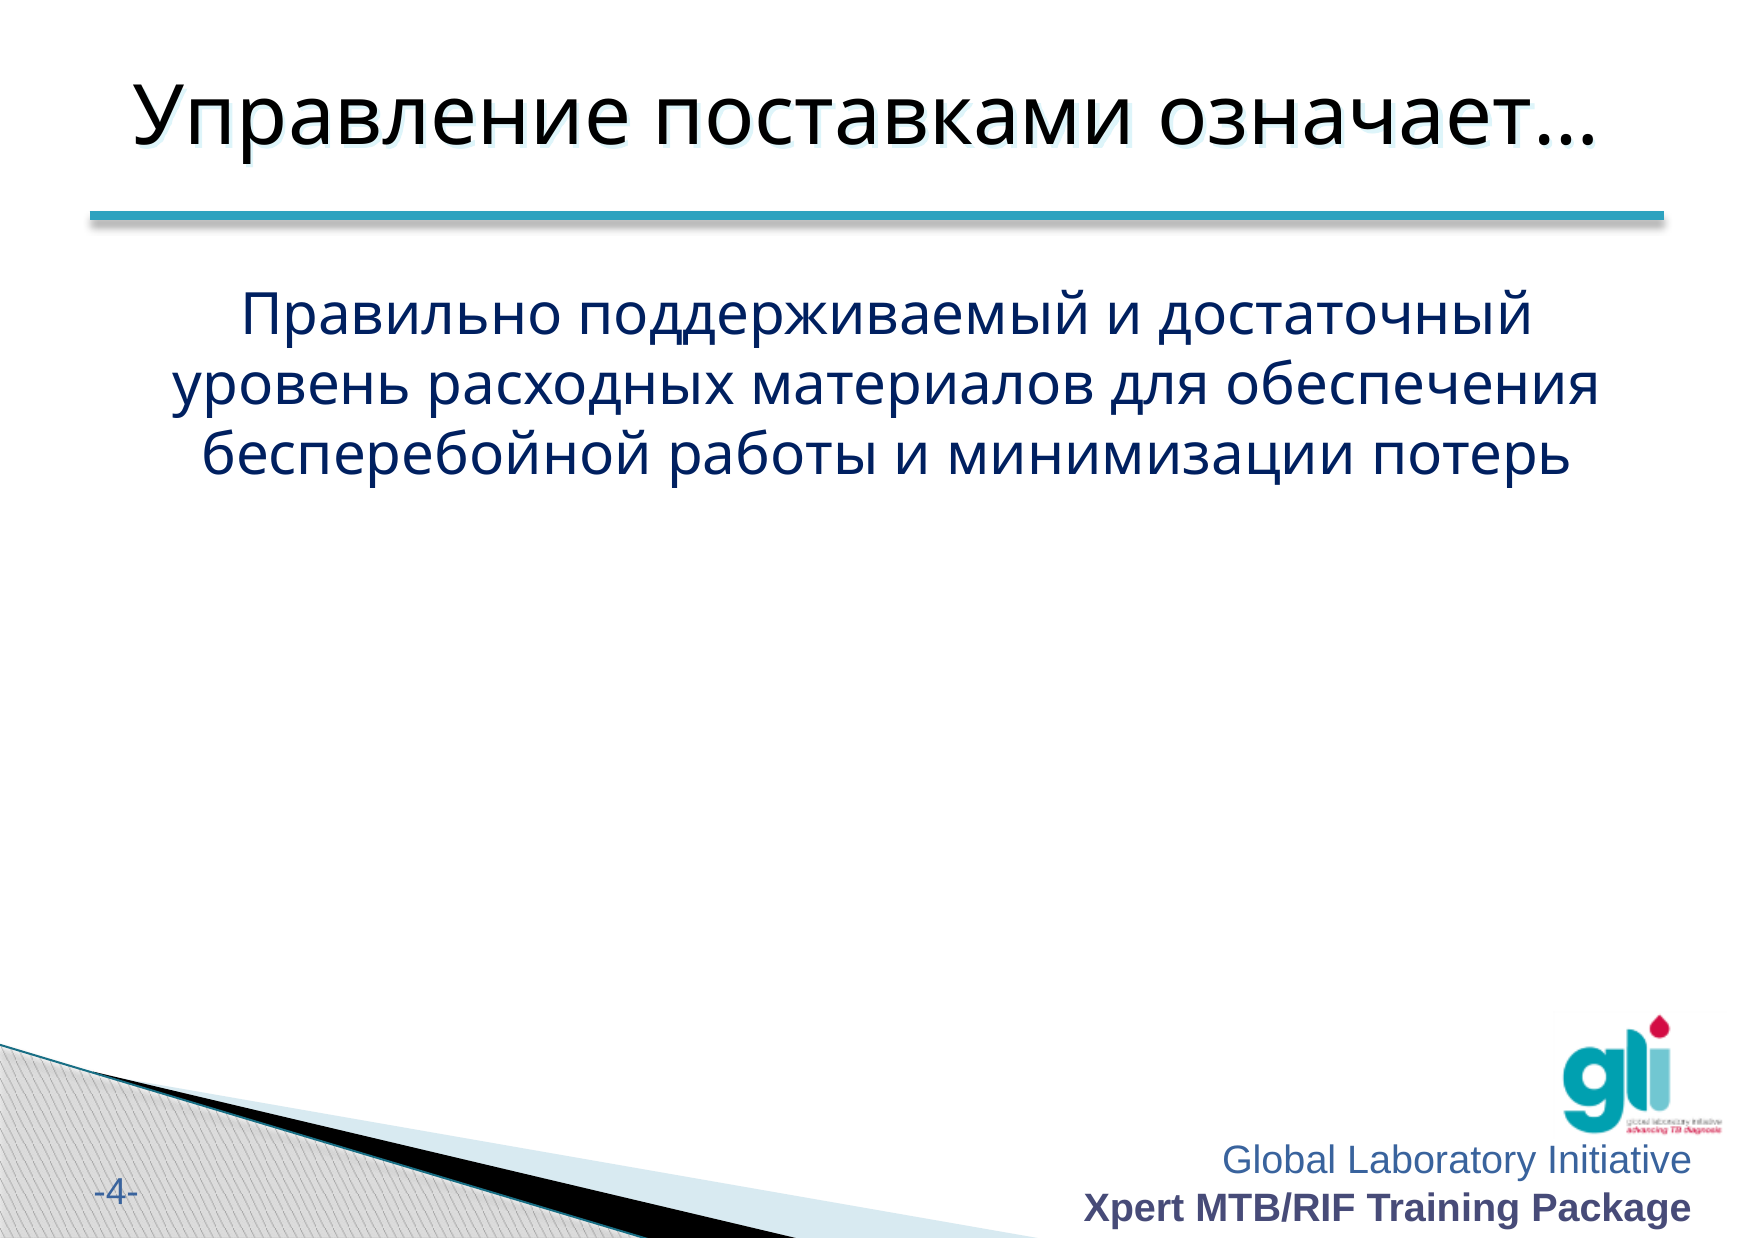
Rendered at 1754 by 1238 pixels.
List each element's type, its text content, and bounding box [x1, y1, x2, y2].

text_box Управление поставками означает… [0, 0, 1754, 224]
list Правильно поддерживаемый и достаточный уровень расходных материалов для обеспечения бесперебойной работы и минимизации потерь [87, 267, 1666, 996]
picture [1553, 1011, 1727, 1139]
